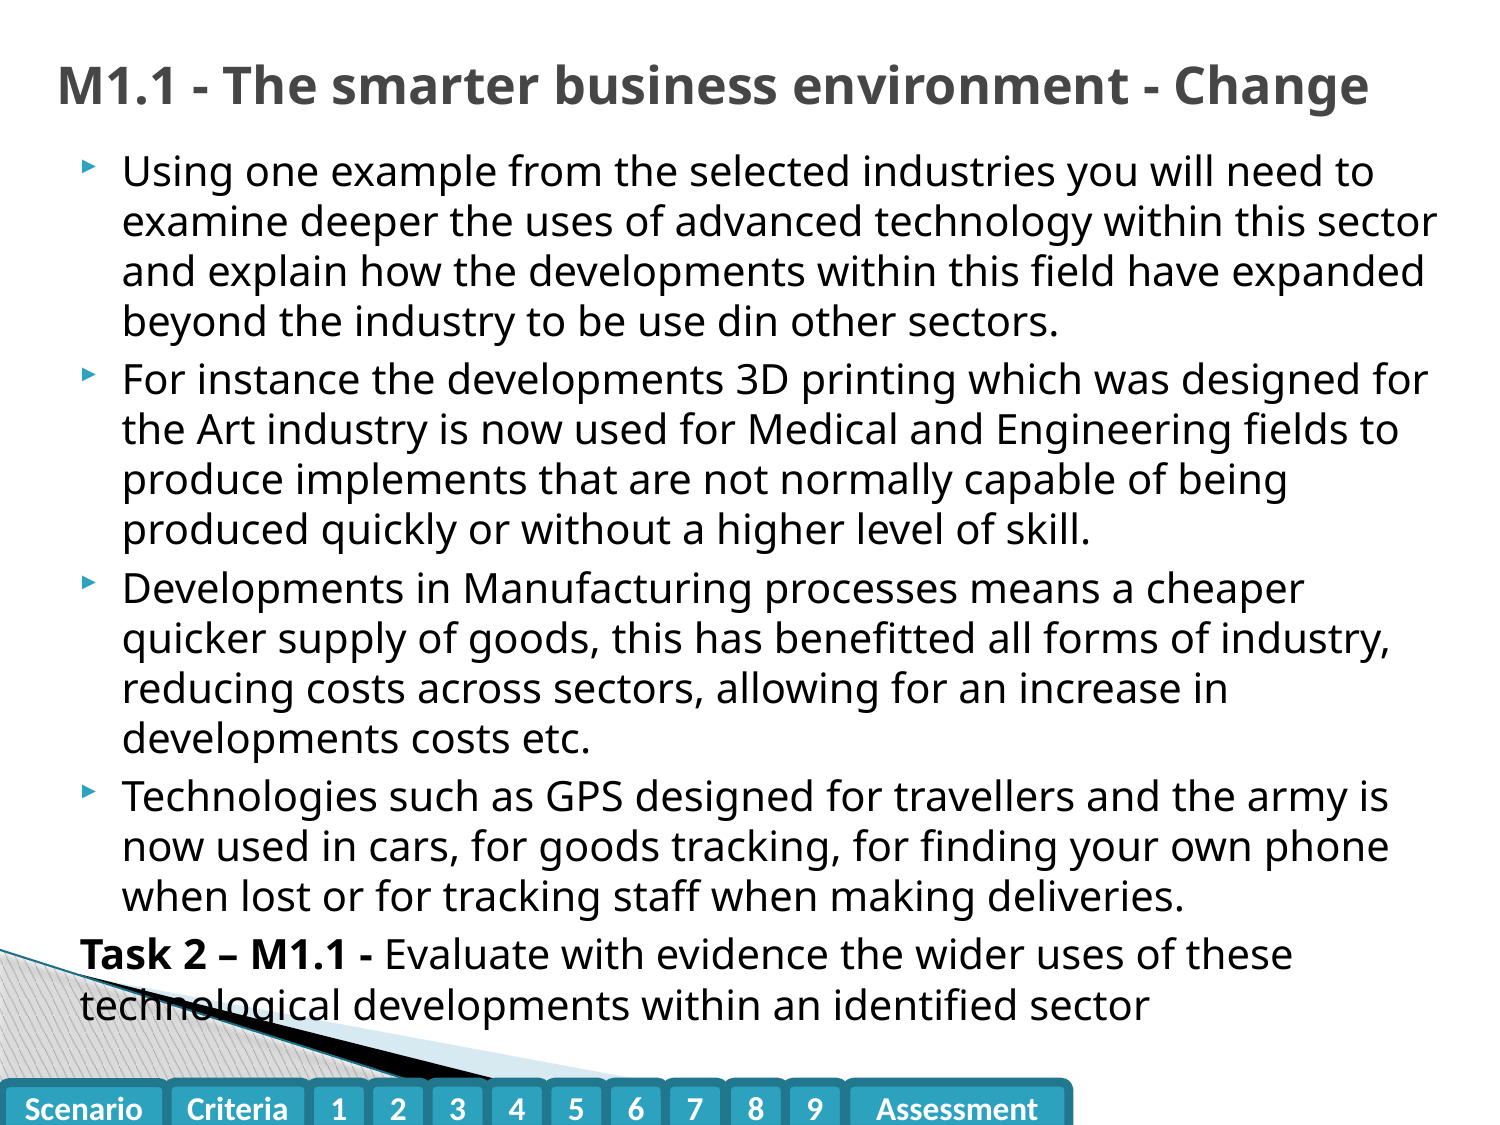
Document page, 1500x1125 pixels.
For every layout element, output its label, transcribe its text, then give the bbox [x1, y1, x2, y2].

list Using one example from the selected industries you will need to examine deeper the uses of advanced technology within this sector and explain how the developments within this field have expanded beyond the industry to be use din other sectors. For instance the developments 3D printing which was designed for the Art industry is now used for Medical and Engineering fields to produce implements that are not normally capable of being produced quickly or without a higher level of skill. Developments in Manufacturing processes means a cheaper quicker supply of goods, this has benefitted all forms of industry, reducing costs across sectors, allowing for an increase in developments costs etc. Technologies such as GPS designed for travellers and the army is now used in cars, for goods tracking, for finding your own phone when lost or for tracking staff when making deliveries. Task 2 – M1.1 - Evaluate with evidence the wider uses of these technological developments within an identified sector [46, 137, 1465, 1035]
title M1.1 - The smarter business environment - Change [41, 18, 1459, 149]
